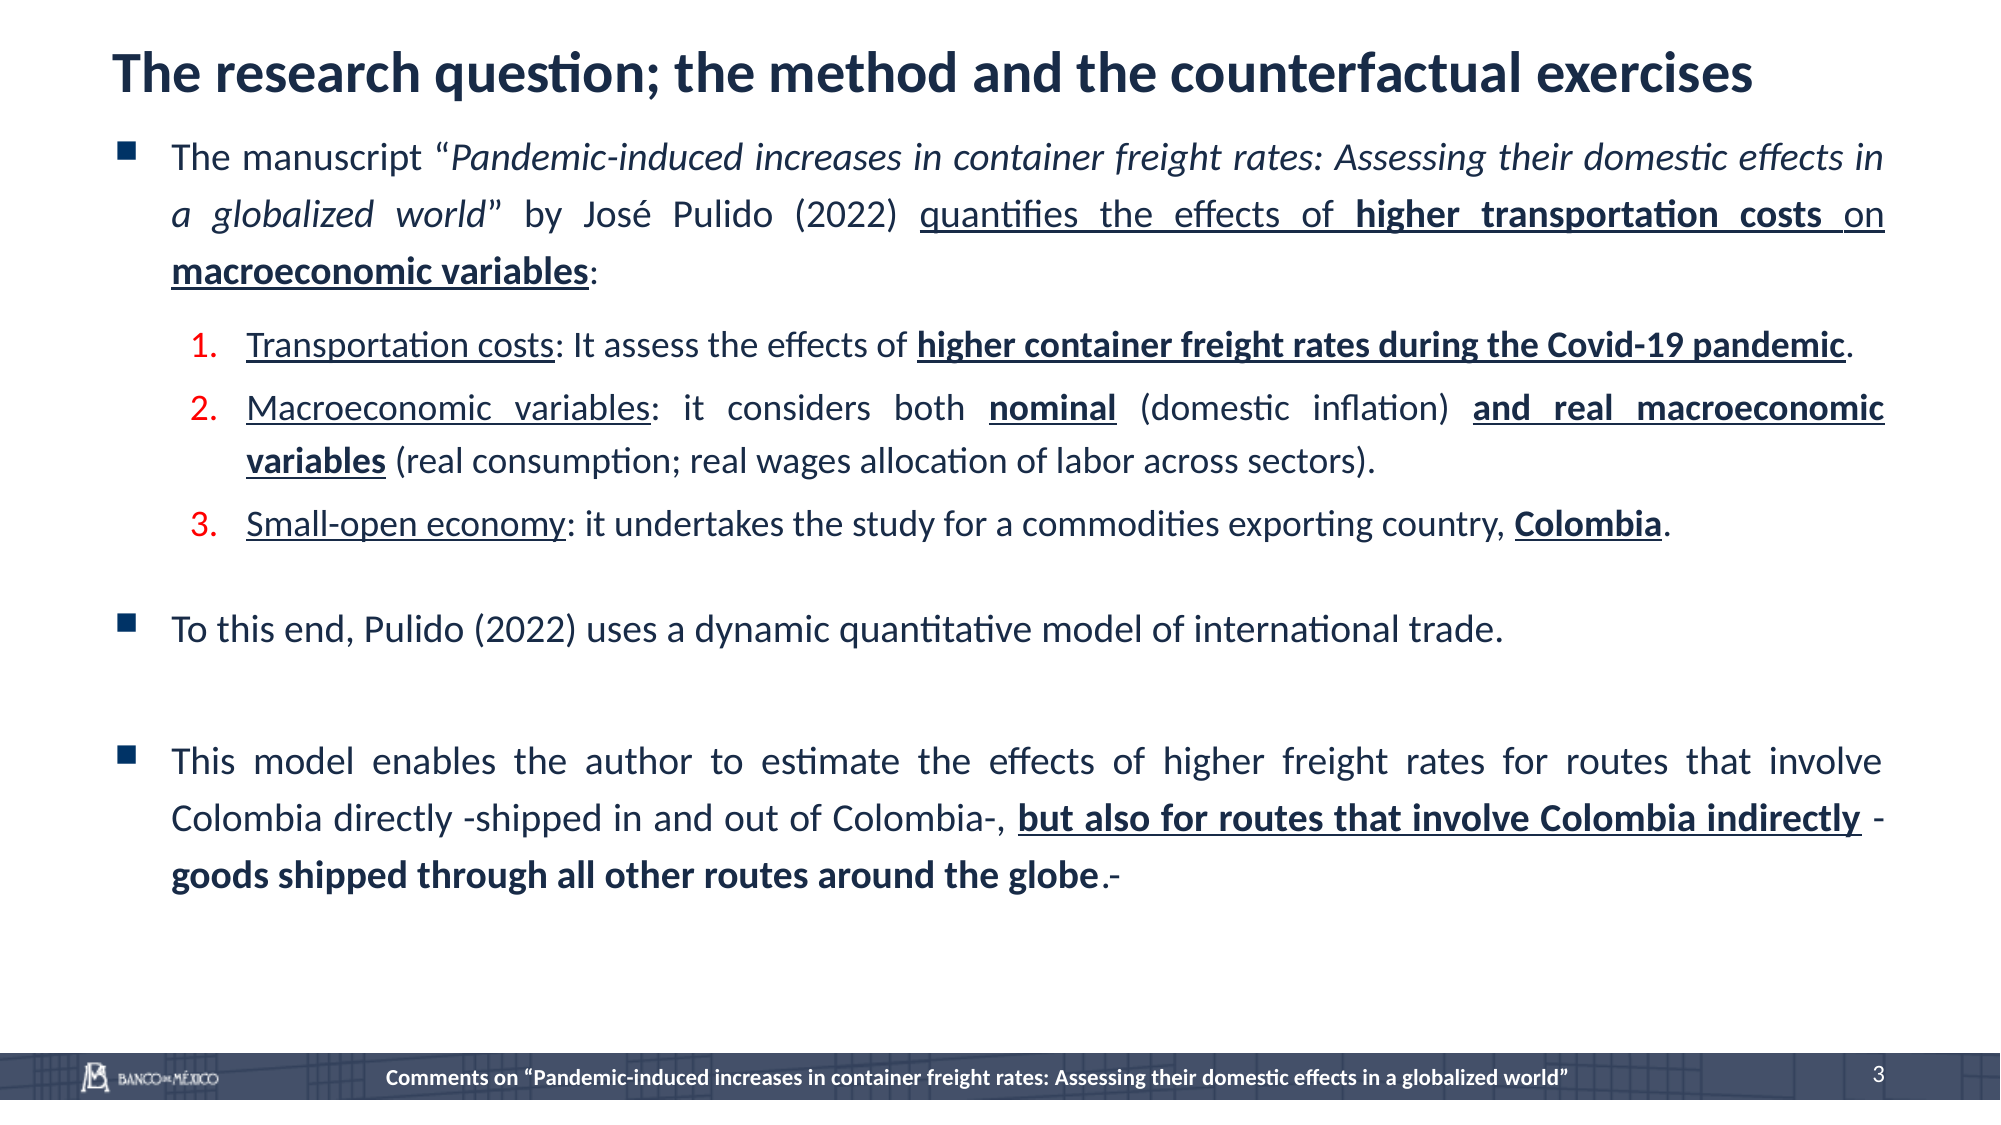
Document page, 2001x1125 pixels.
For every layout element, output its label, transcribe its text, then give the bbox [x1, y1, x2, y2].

title The research question; the method and the counterfactual exercises [97, 10, 1898, 129]
picture [1900, 1053, 2000, 1100]
list The manuscript “Pandemic-induced increases in container freight rates: Assessing their domestic effects in a globalized world” by José Pulido (2022) quantifies the effects of higher transportation costs on macroeconomic variables: Transportation costs: It assess the effects of higher container freight rates during the Covid-19 pandemic. Macroeconomic variables: it considers both nominal (domestic inflation) and real macroeconomic variables (real consumption; real wages allocation of labor across sectors). Small-open economy: it undertakes the study for a commodities exporting country, Colombia. To this end, Pulido (2022) uses a dynamic quantitative model of international trade. This model enables the author to estimate the effects of higher freight rates for routes that involve Colombia directly -shipped in and out of Colombia-, but also for routes that involve Colombia indirectly -goods shipped through all other routes around the globe.- [99, 114, 1900, 1013]
footer Comments on “Pandemic-induced increases in container freight rates: Assessing their domestic effects in a globalized world” [241, 1046, 1716, 1107]
picture [0, 1053, 241, 1100]
slide_number 3 [1433, 1042, 1900, 1103]
